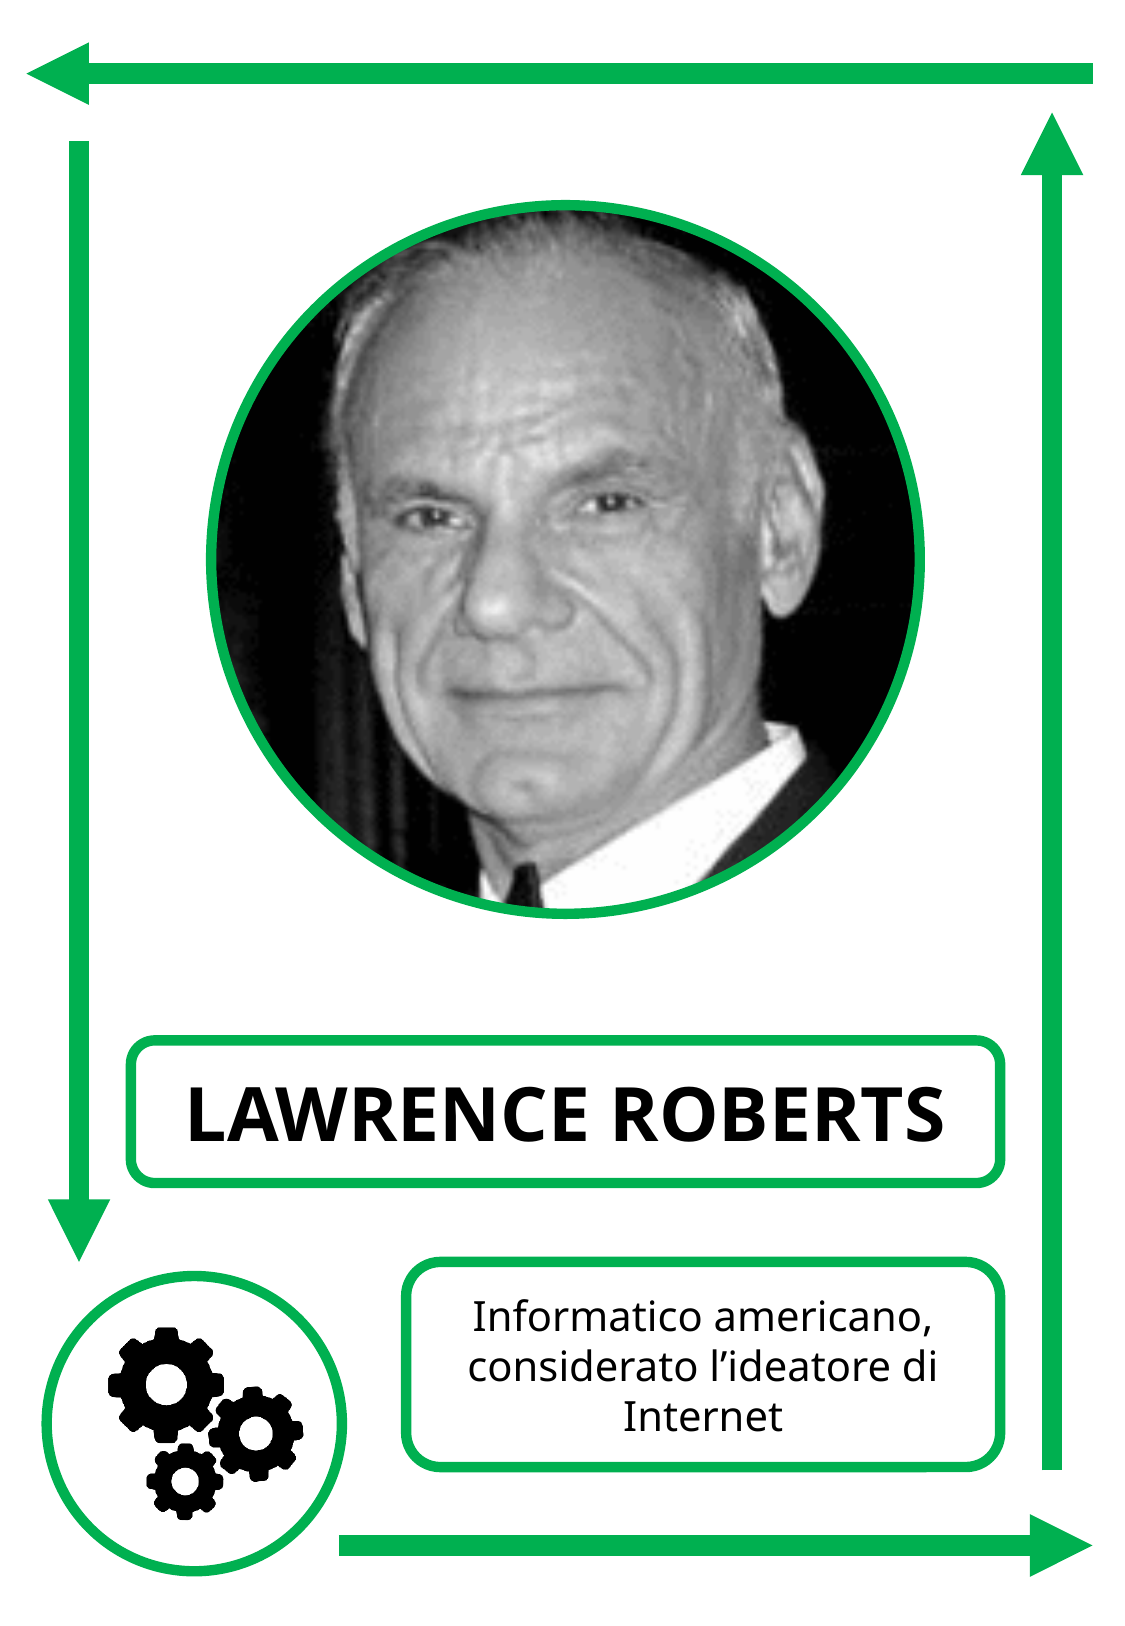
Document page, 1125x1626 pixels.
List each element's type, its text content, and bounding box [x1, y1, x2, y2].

text_box Informatico americano, considerato l’ideatore di Internet [405, 1260, 1002, 1469]
text_box [310, 1330, 343, 1517]
text_box LAWRENCE ROBERTS [129, 1039, 1002, 1185]
picture [101, 1319, 310, 1528]
text_box [45, 1274, 301, 1573]
picture [211, 206, 920, 915]
